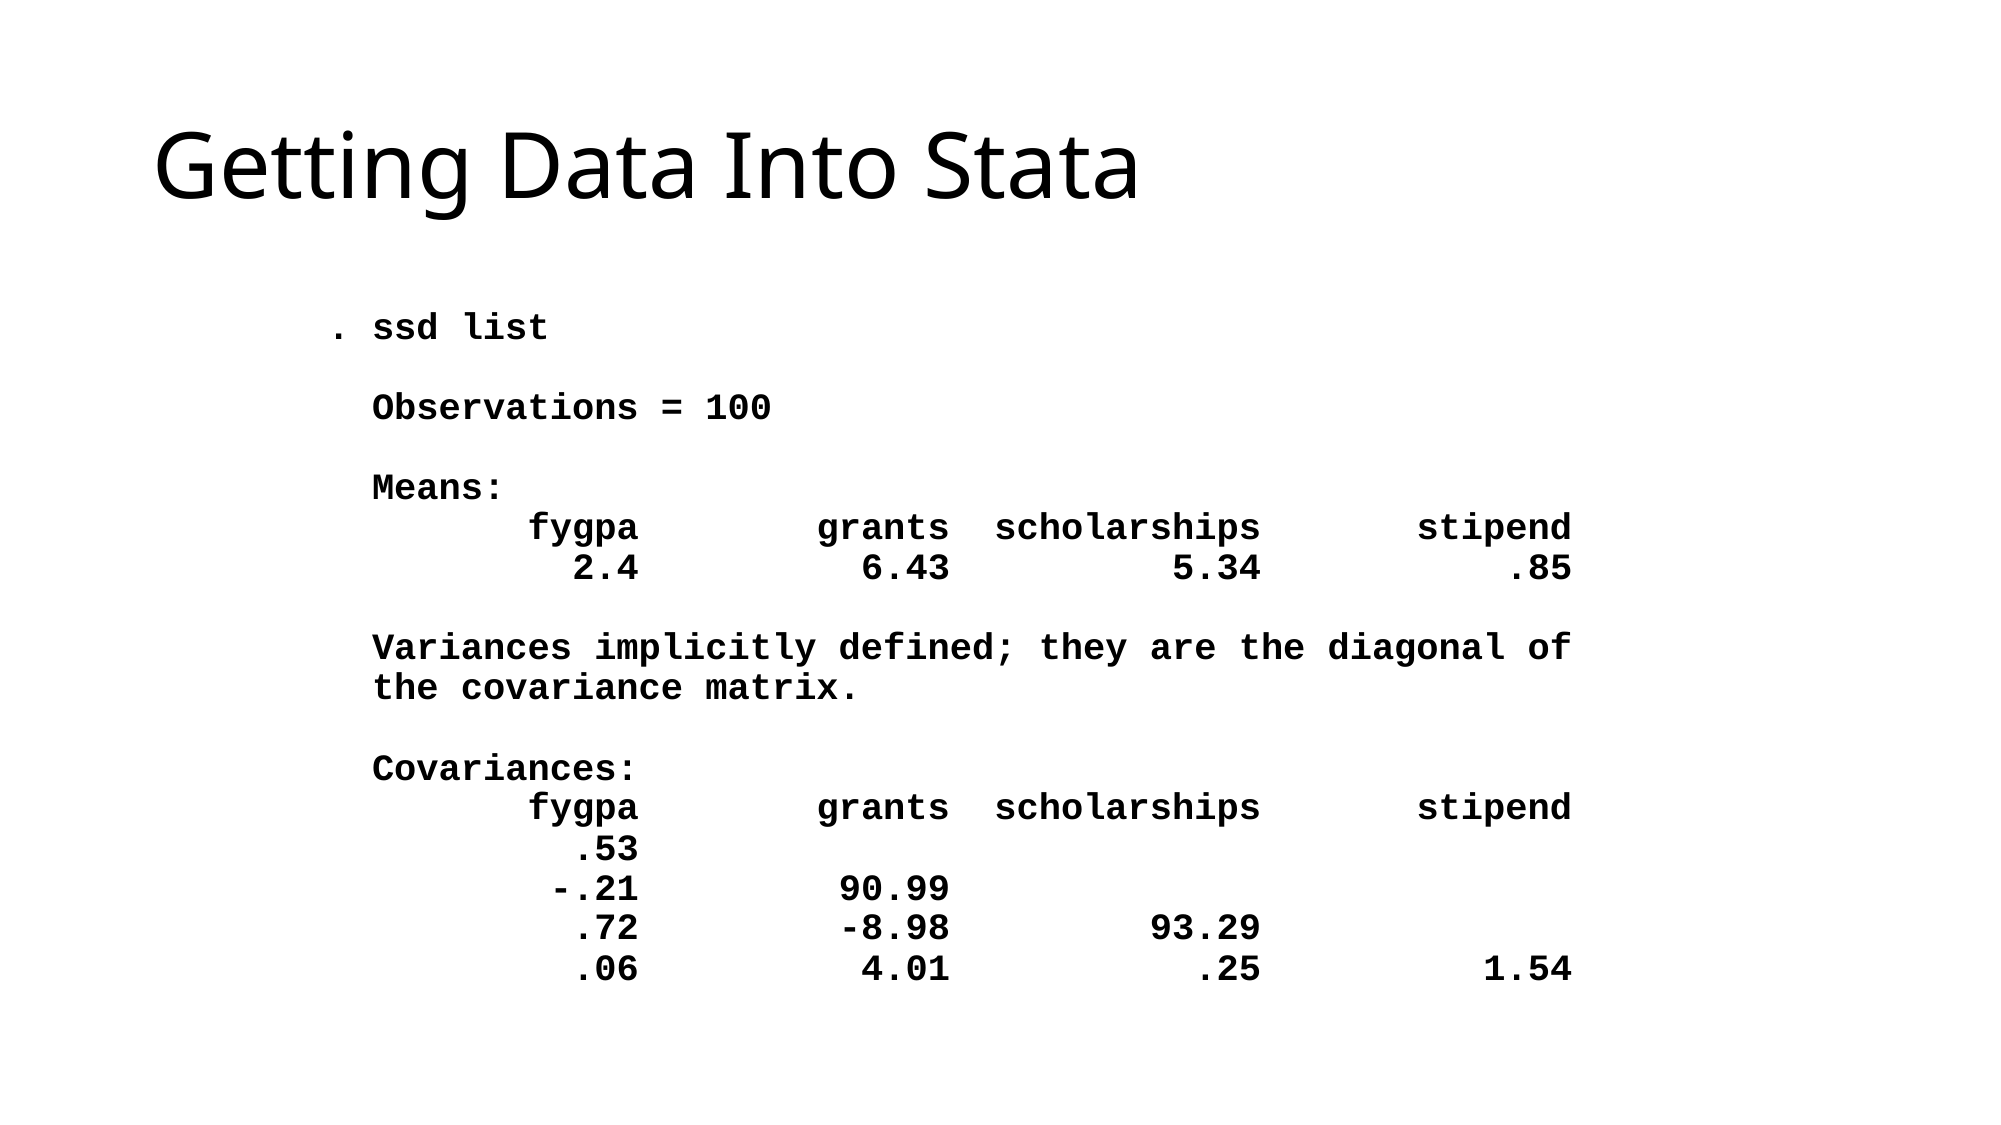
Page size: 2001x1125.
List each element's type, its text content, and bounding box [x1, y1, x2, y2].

list . ssd list Observations = 100 Means: fygpa grants scholarships stipend 2.4 6.43 5.34 .85 Variances implicitly defined; they are the diagonal of the covariance matrix. Covariances: fygpa grants scholarships stipend .53 -.21 90.99 .72 -8.98 93.29 .06 4.01 .25 1.54 [312, 299, 1713, 1005]
title Getting Data Into Stata [137, 59, 1863, 278]
